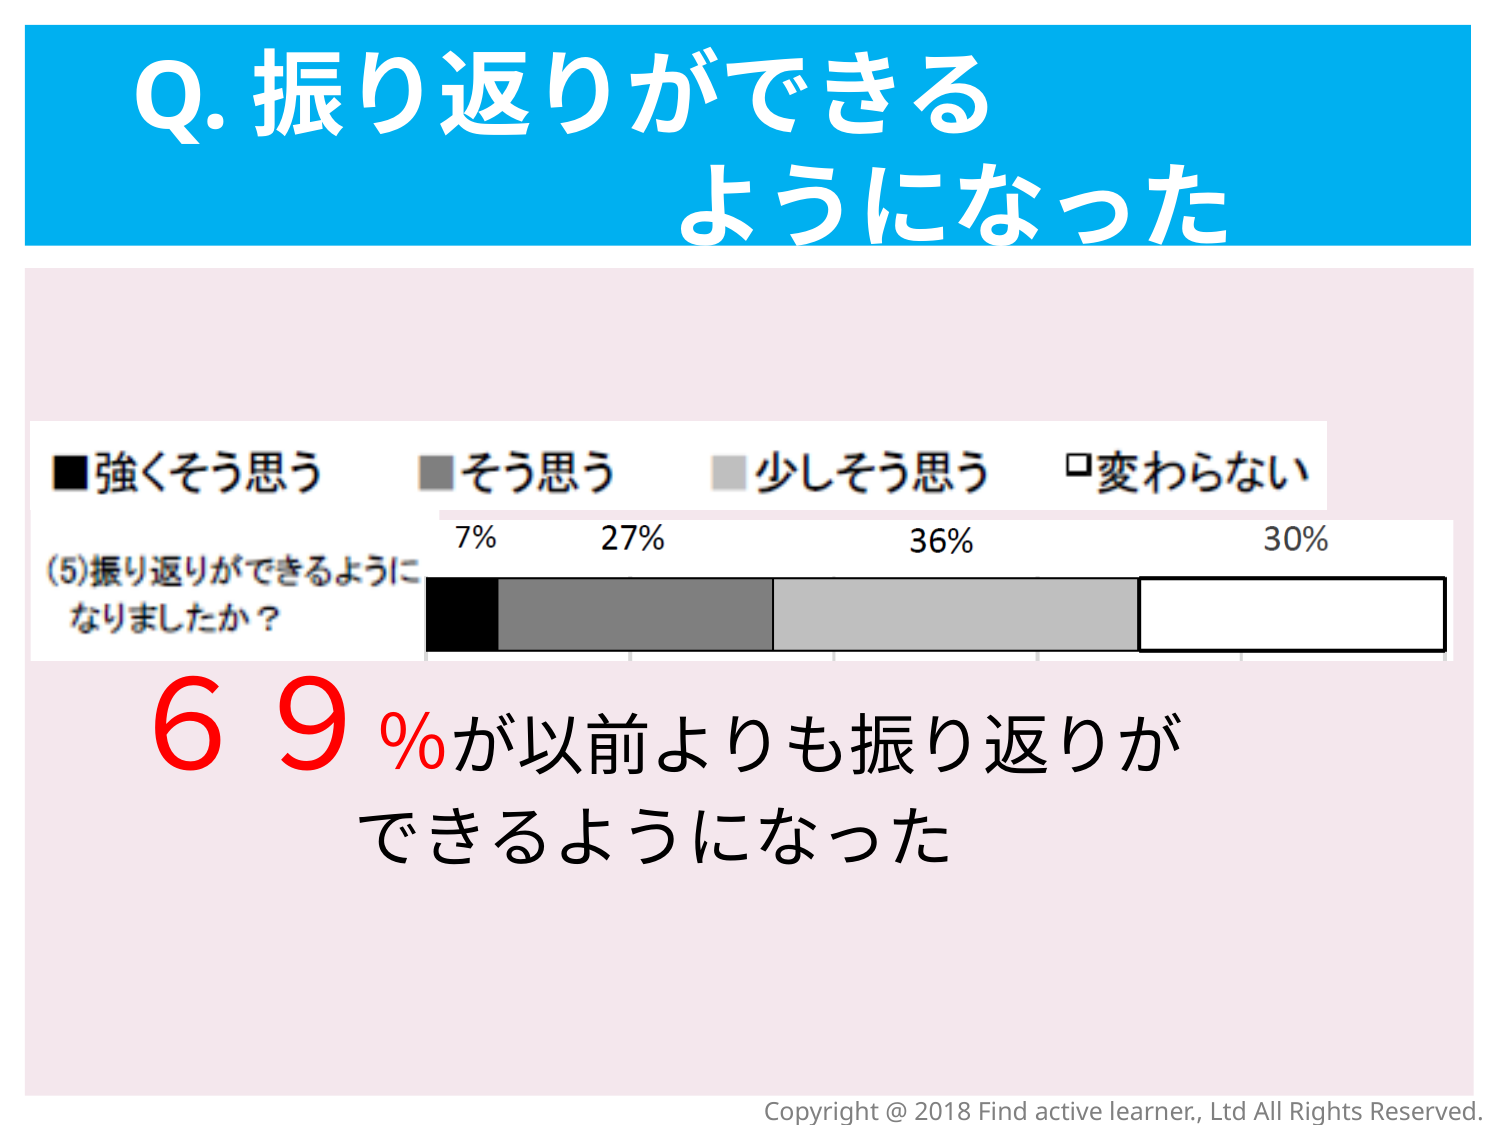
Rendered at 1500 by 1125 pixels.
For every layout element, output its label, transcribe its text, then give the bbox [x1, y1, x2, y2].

picture [30, 420, 1454, 661]
text_box Q.振り返りができる ようになった [0, 24, 1500, 270]
text_box Copyright @ 2018 Find active learner., Ltd All Rights Reserved. [708, 1095, 1500, 1125]
text_box ６９％が以前よりも振り返りが できるようになった [23, 637, 1279, 883]
